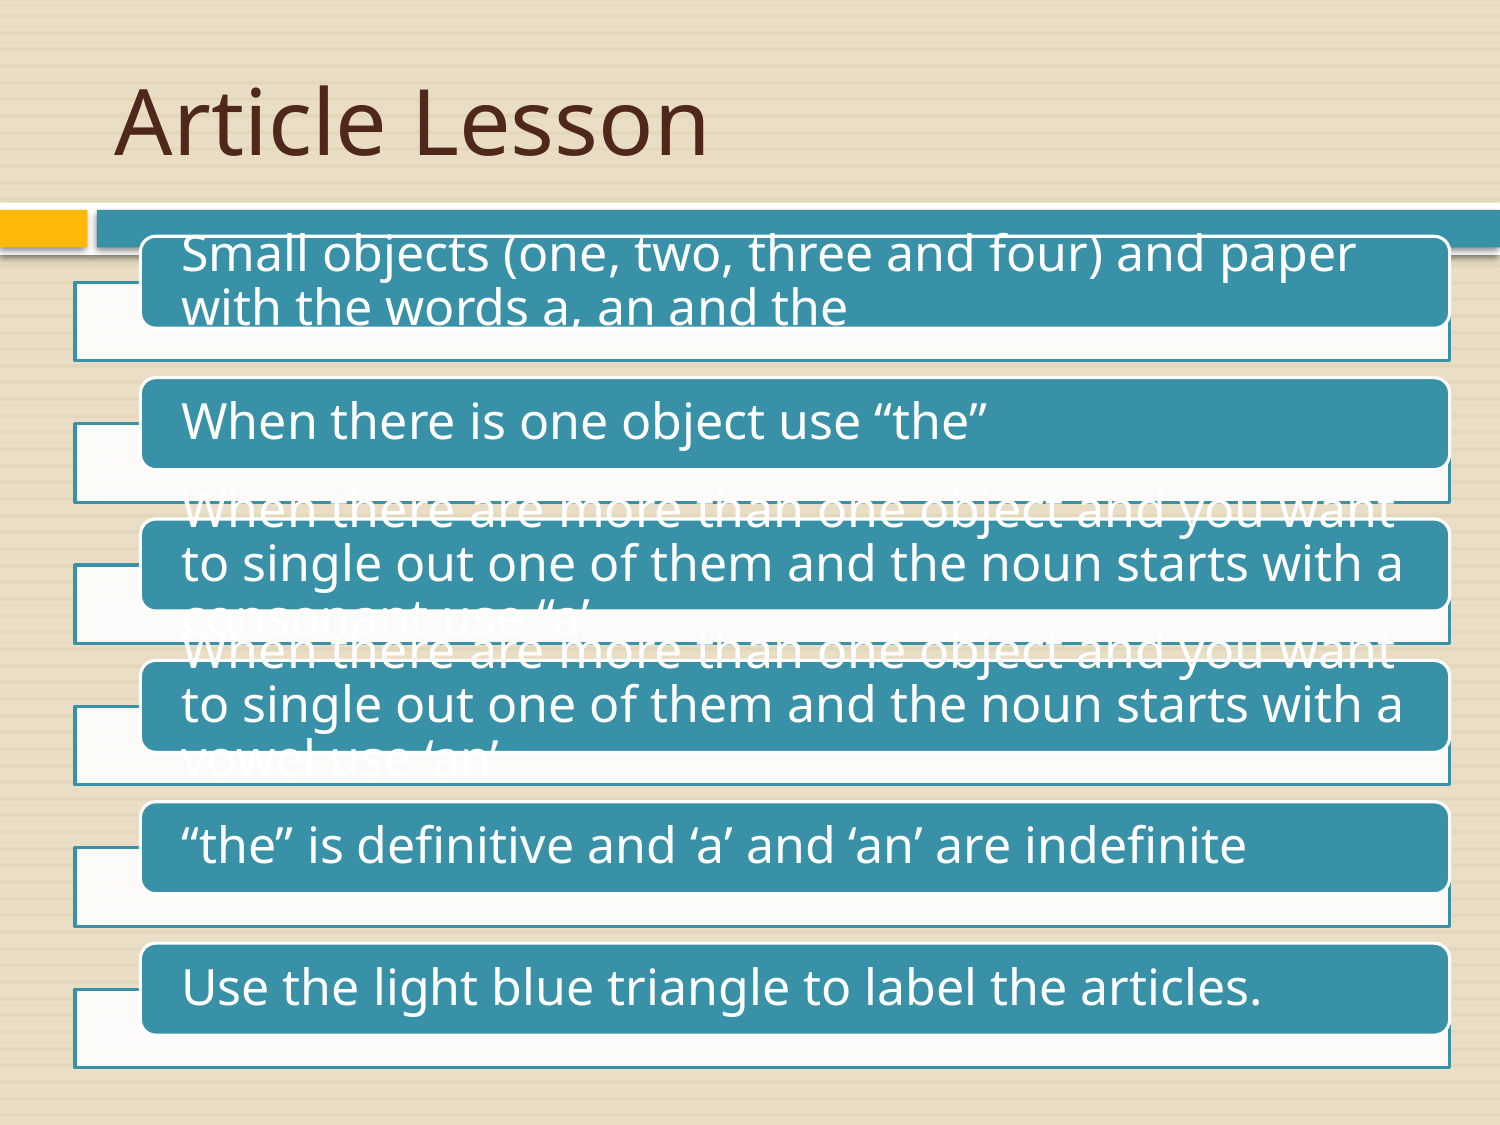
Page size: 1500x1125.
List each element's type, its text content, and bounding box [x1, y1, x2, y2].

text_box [74, 228, 1451, 1076]
title Article Lesson [99, 37, 1438, 201]
